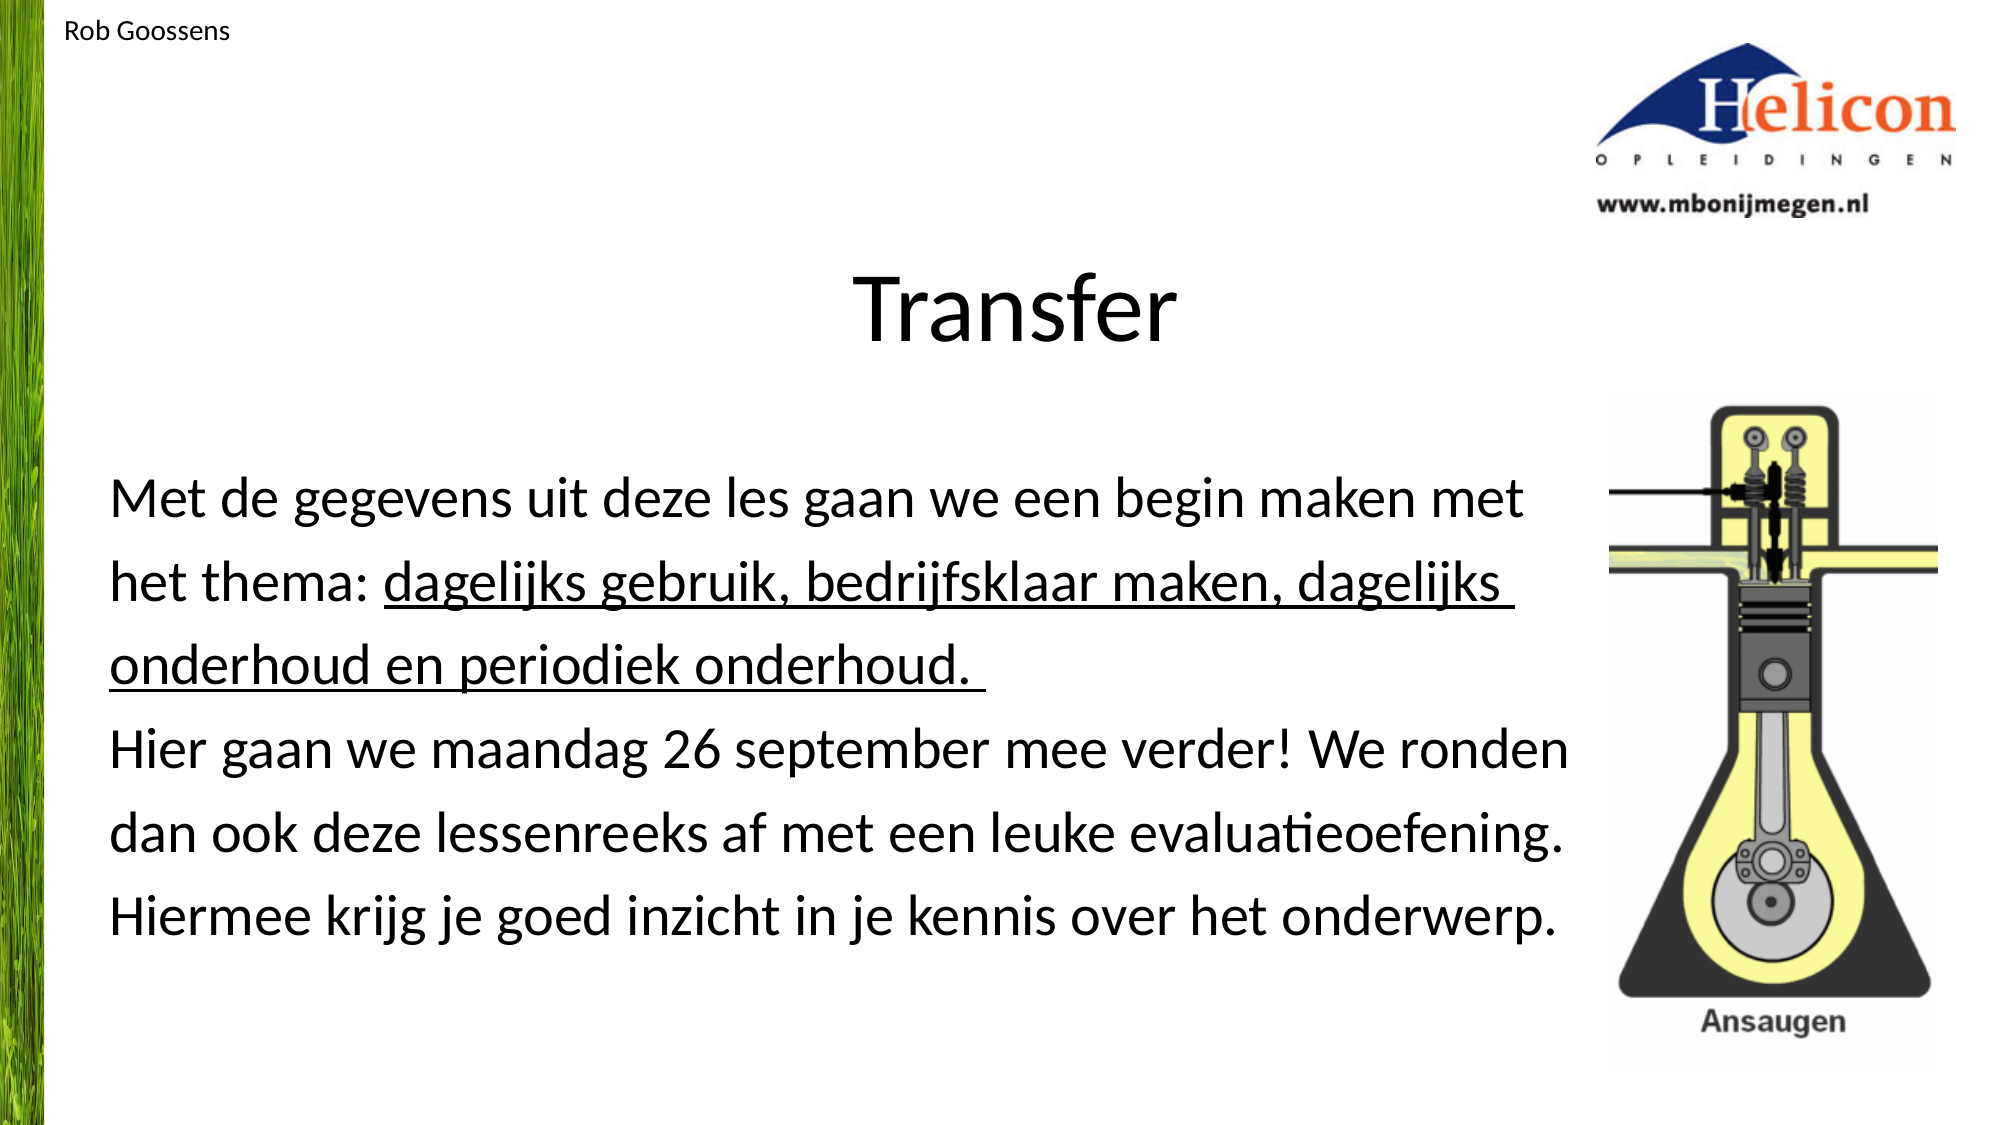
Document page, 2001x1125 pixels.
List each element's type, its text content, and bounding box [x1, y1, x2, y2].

subtitle Transfer Met de gegevens uit deze les gaan we een begin maken met het thema: dagelijks gebruik, bedrijfsklaar maken, dagelijks onderhoud en periodiek onderhoud. Hier gaan we maandag 26 september mee verder! We ronden dan ook deze lessenreeks af met een leuke evaluatieoefening. Hiermee krijg je goed inzicht in je kennis over het onderwerp. [94, 247, 1938, 1070]
picture [1596, 43, 1956, 218]
text_box [0, 0, 45, 1125]
picture [1609, 394, 1938, 1070]
text_box Rob Goossens [49, 3, 250, 54]
